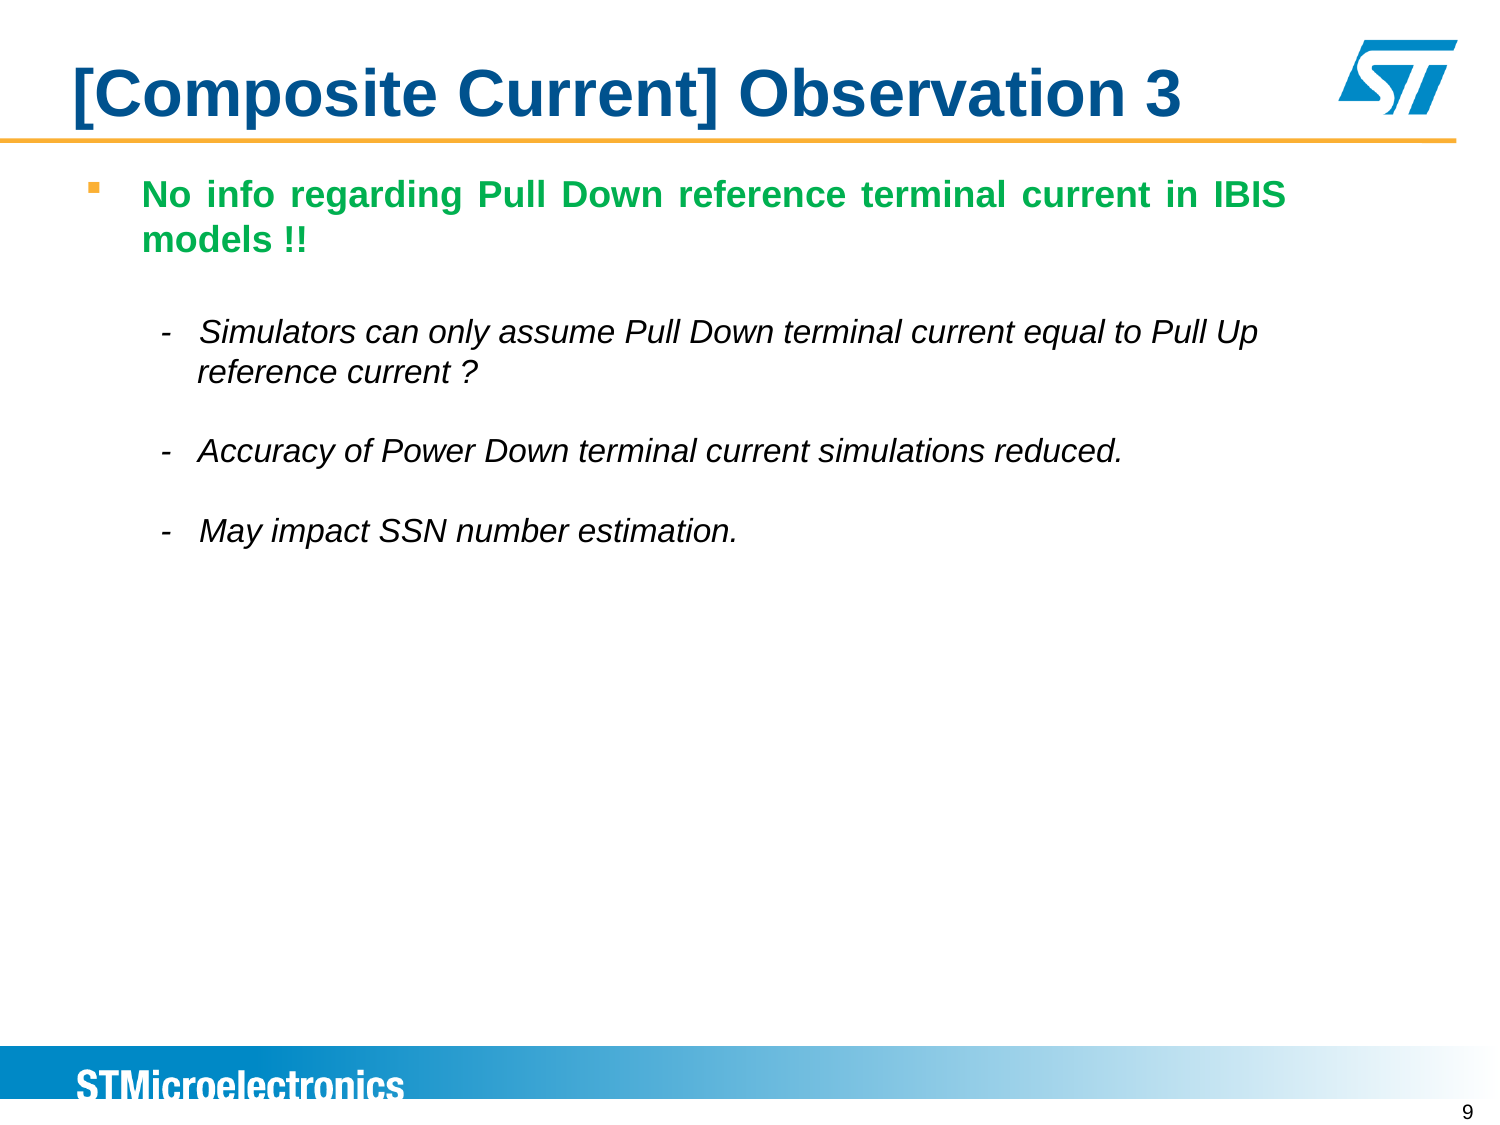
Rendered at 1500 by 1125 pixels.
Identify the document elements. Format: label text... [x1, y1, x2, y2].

text_box No info regarding Pull Down reference terminal current in IBIS models !! - Simulators can only assume Pull Down terminal current equal to Pull Up reference current ? - Accuracy of Power Down terminal current simulations reduced. - May impact SSN number estimation. [70, 162, 1303, 557]
picture [0, 1046, 1500, 1101]
title [Composite Current] Observation 3 [57, 24, 1283, 138]
slide_number 9 [1413, 1086, 1489, 1125]
picture [1328, 37, 1462, 117]
